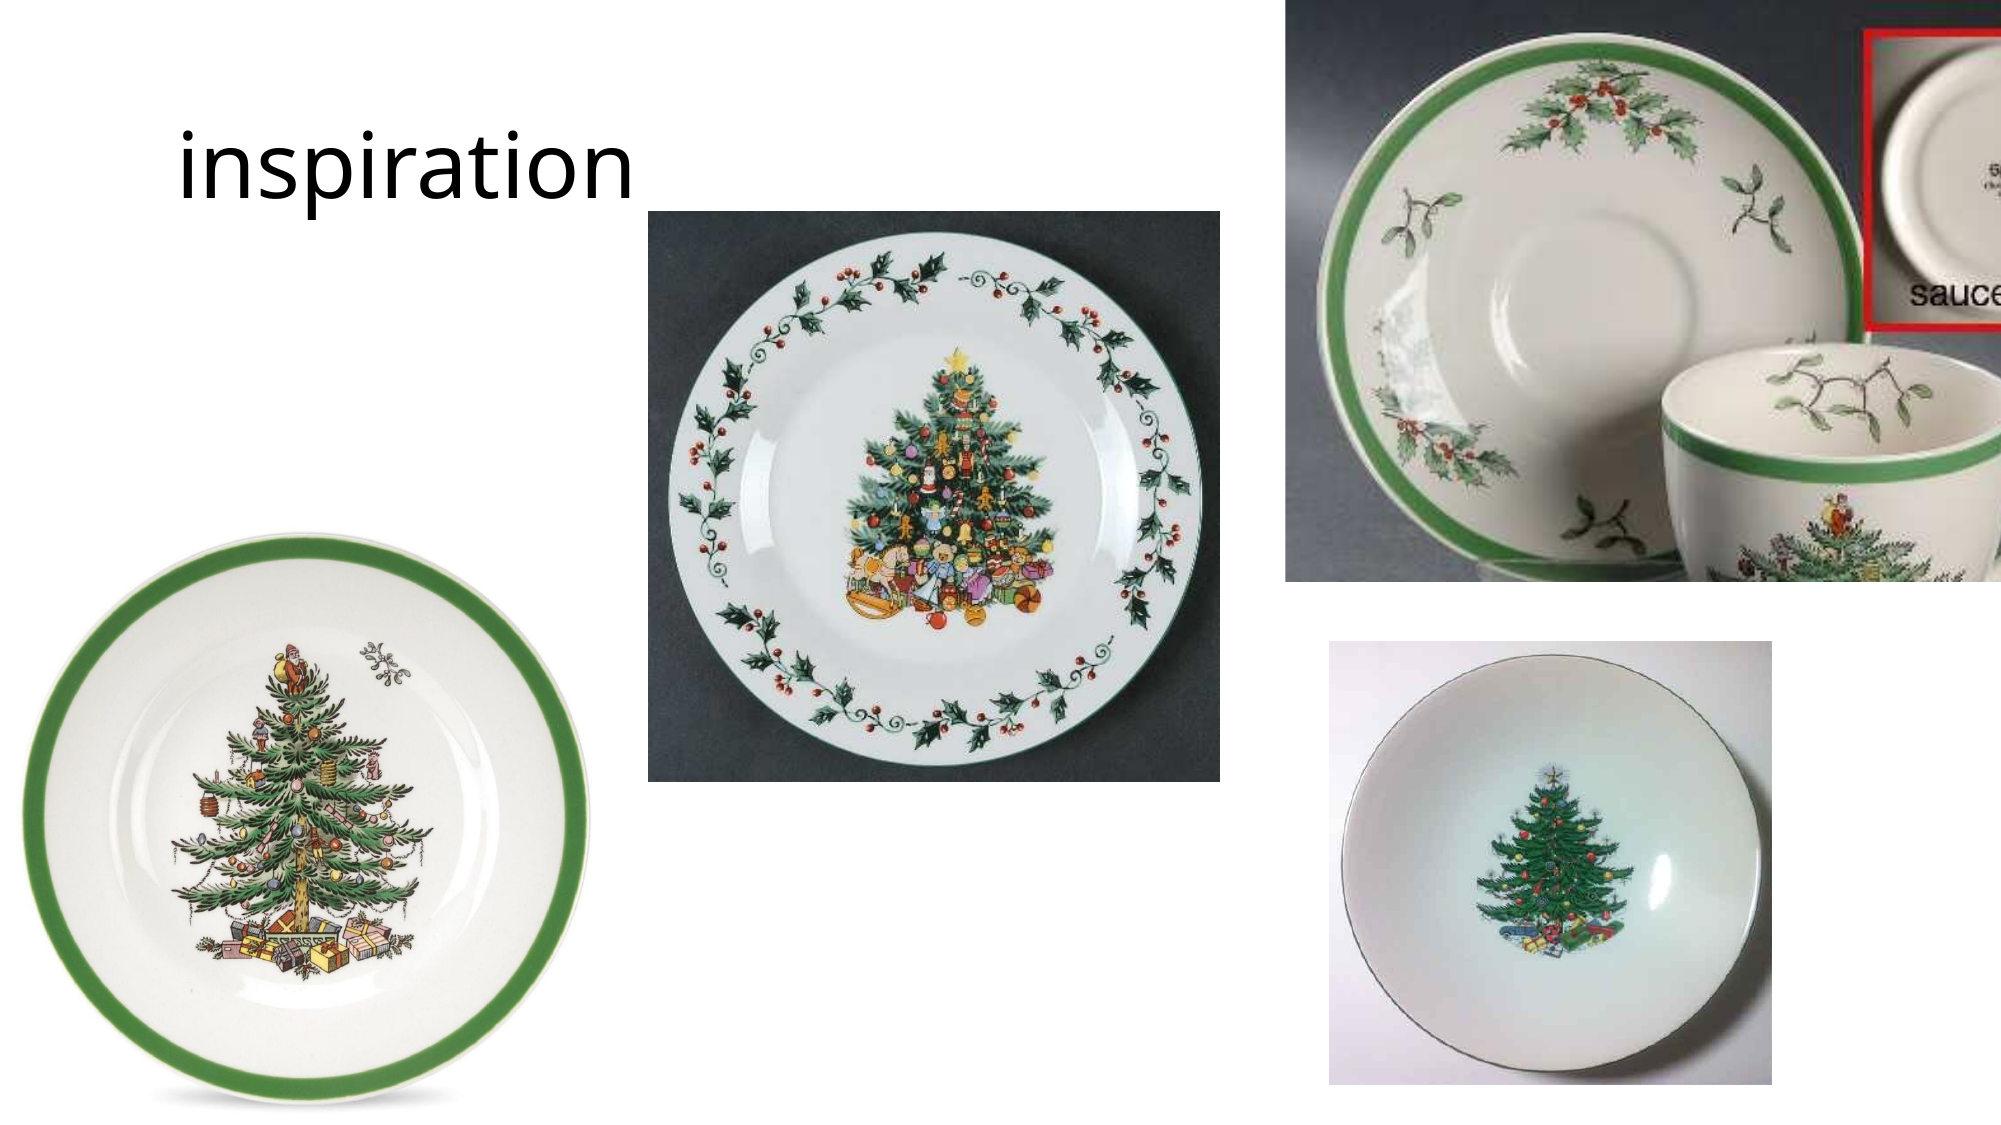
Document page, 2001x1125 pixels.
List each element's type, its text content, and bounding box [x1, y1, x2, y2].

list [1285, 0, 2000, 582]
picture [1329, 641, 1772, 1085]
title inspiration [137, 59, 1285, 278]
picture [0, 211, 1220, 1125]
